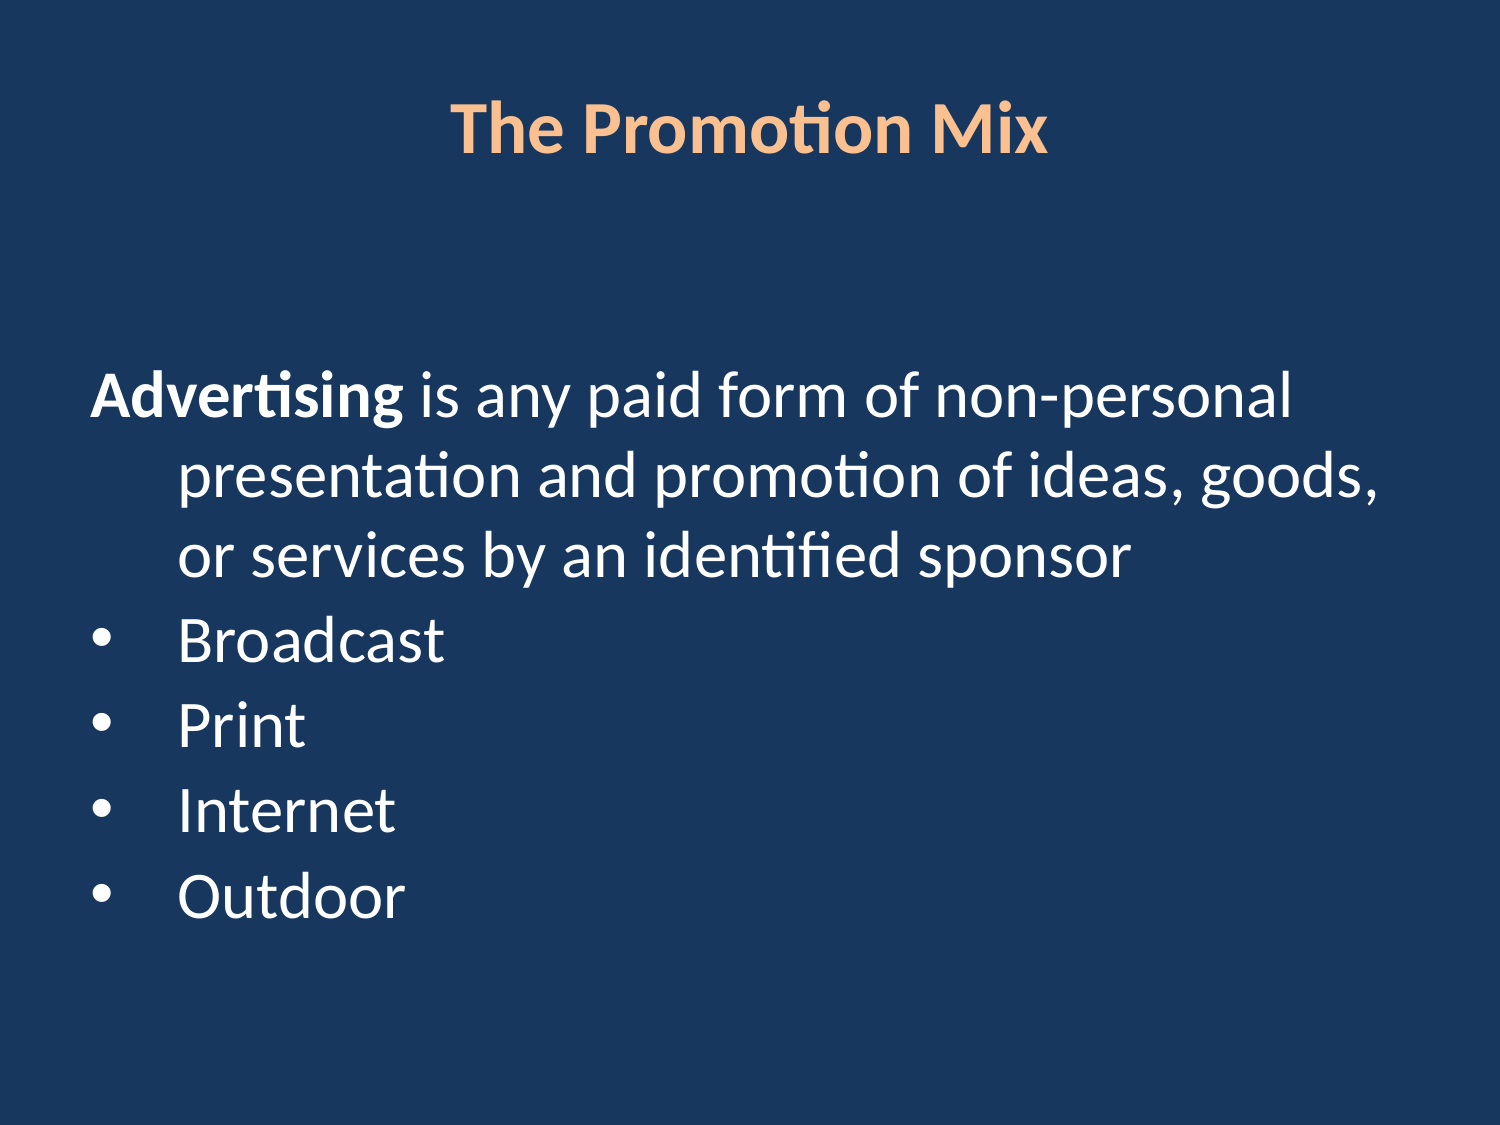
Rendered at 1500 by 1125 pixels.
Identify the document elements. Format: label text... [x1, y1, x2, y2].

title The Promotion Mix [112, 37, 1388, 225]
list Advertising is any paid form of non-personal presentation and promotion of ideas, goods, or services by an identified sponsor Broadcast Print Internet Outdoor [75, 299, 1400, 975]
